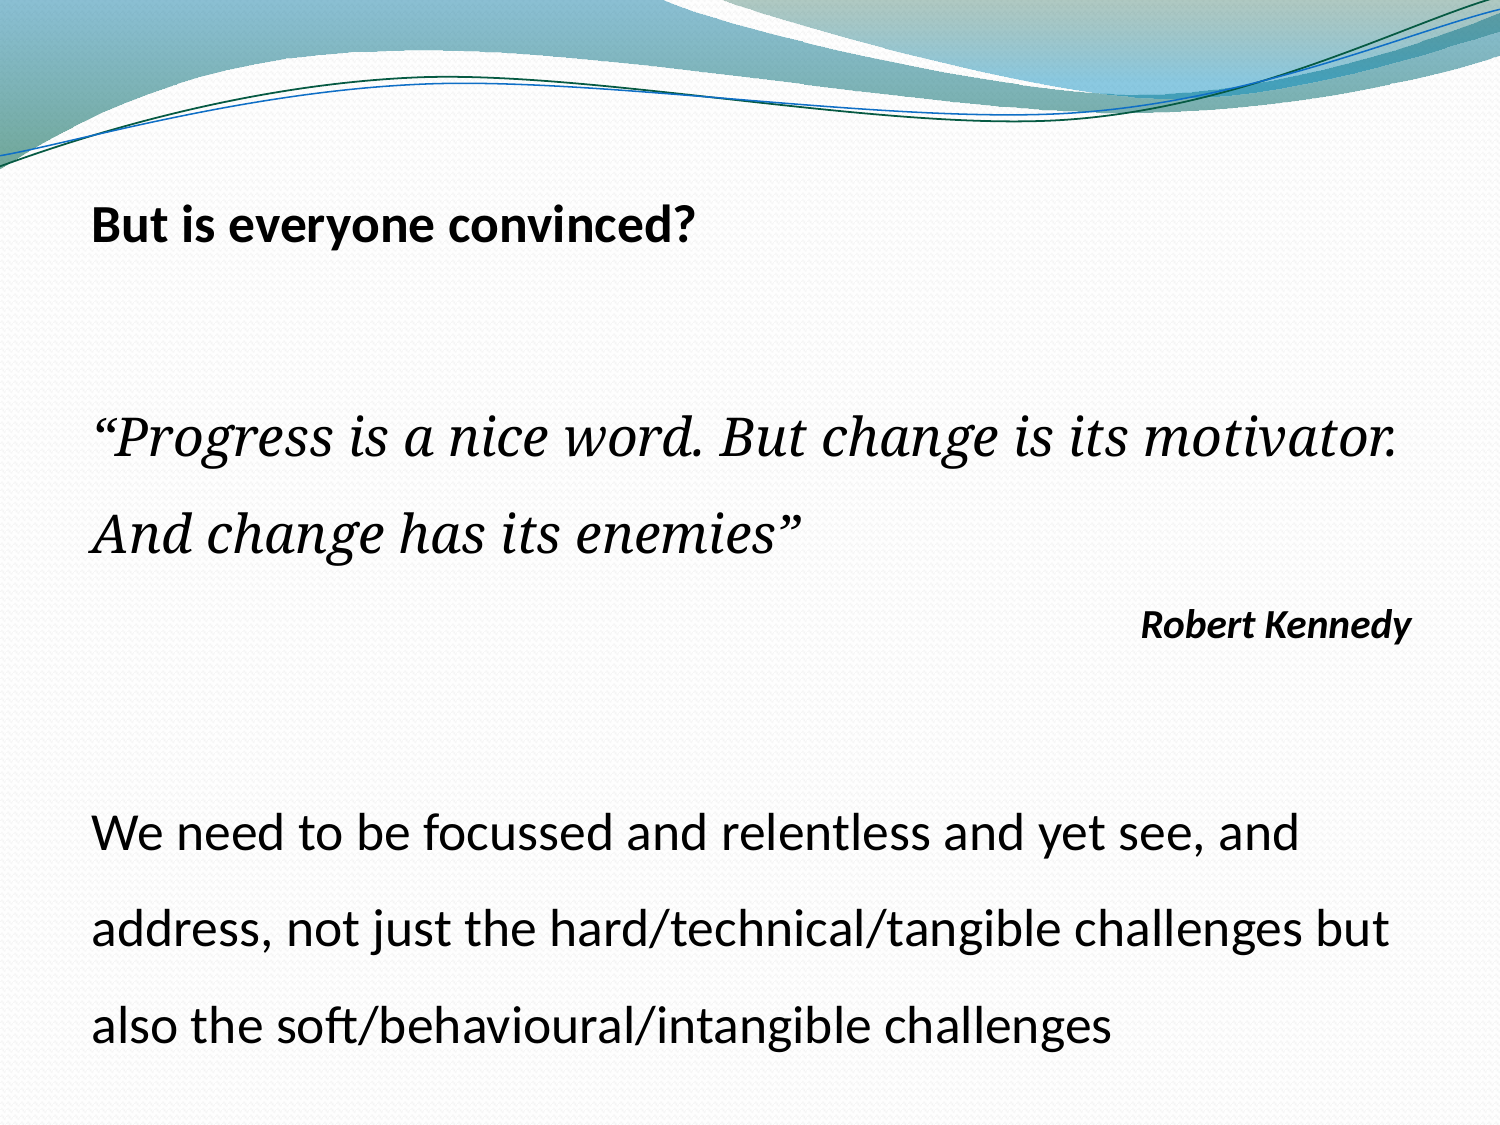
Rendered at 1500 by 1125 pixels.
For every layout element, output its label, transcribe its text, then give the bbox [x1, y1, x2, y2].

list But is everyone convinced? “Progress is a nice word. But change is its motivator. And change has its enemies” Robert Kennedy We need to be focussed and relentless and yet see, and address, not just the hard/technical/tangible challenges but also the soft/behavioural/intangible challenges [76, 149, 1427, 1071]
title [76, 113, 1427, 149]
